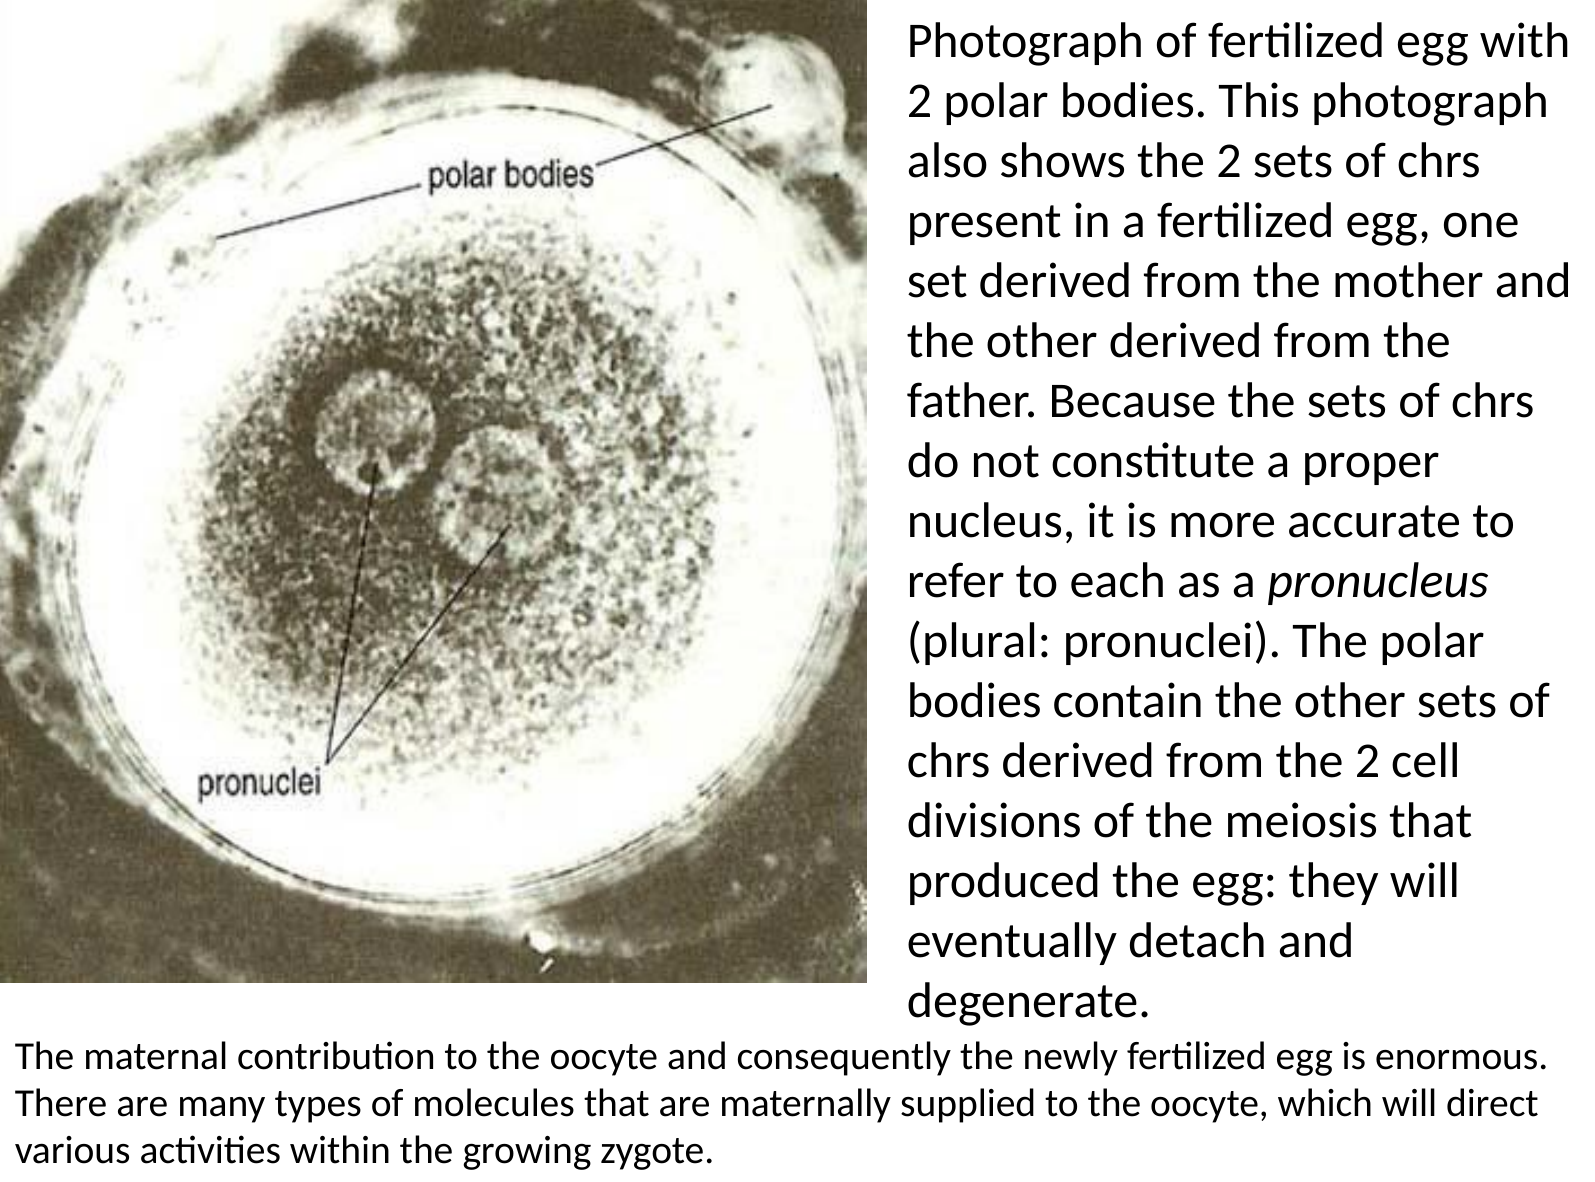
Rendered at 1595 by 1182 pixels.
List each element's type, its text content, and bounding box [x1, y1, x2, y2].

picture [0, 0, 867, 983]
text_box Photograph of fertilized egg with 2 polar bodies. This photograph also shows the 2 sets of chrs present in a fertilized egg, one set derived from the mother and the other derived from the father. Because the sets of chrs do not constitute a proper nucleus, it is more accurate to refer to each as a pronucleus (plural: pronuclei). The polar bodies contain the other sets of chrs derived from the 2 cell divisions of the meiosis that produced the egg: they will eventually detach and degenerate. [891, 0, 1595, 1022]
text_box The maternal contribution to the oocyte and consequently the newly fertilized egg is enormous. There are many types of molecules that are maternally supplied to the oocyte, which will direct various activities within the growing zygote. [0, 1022, 1595, 1180]
